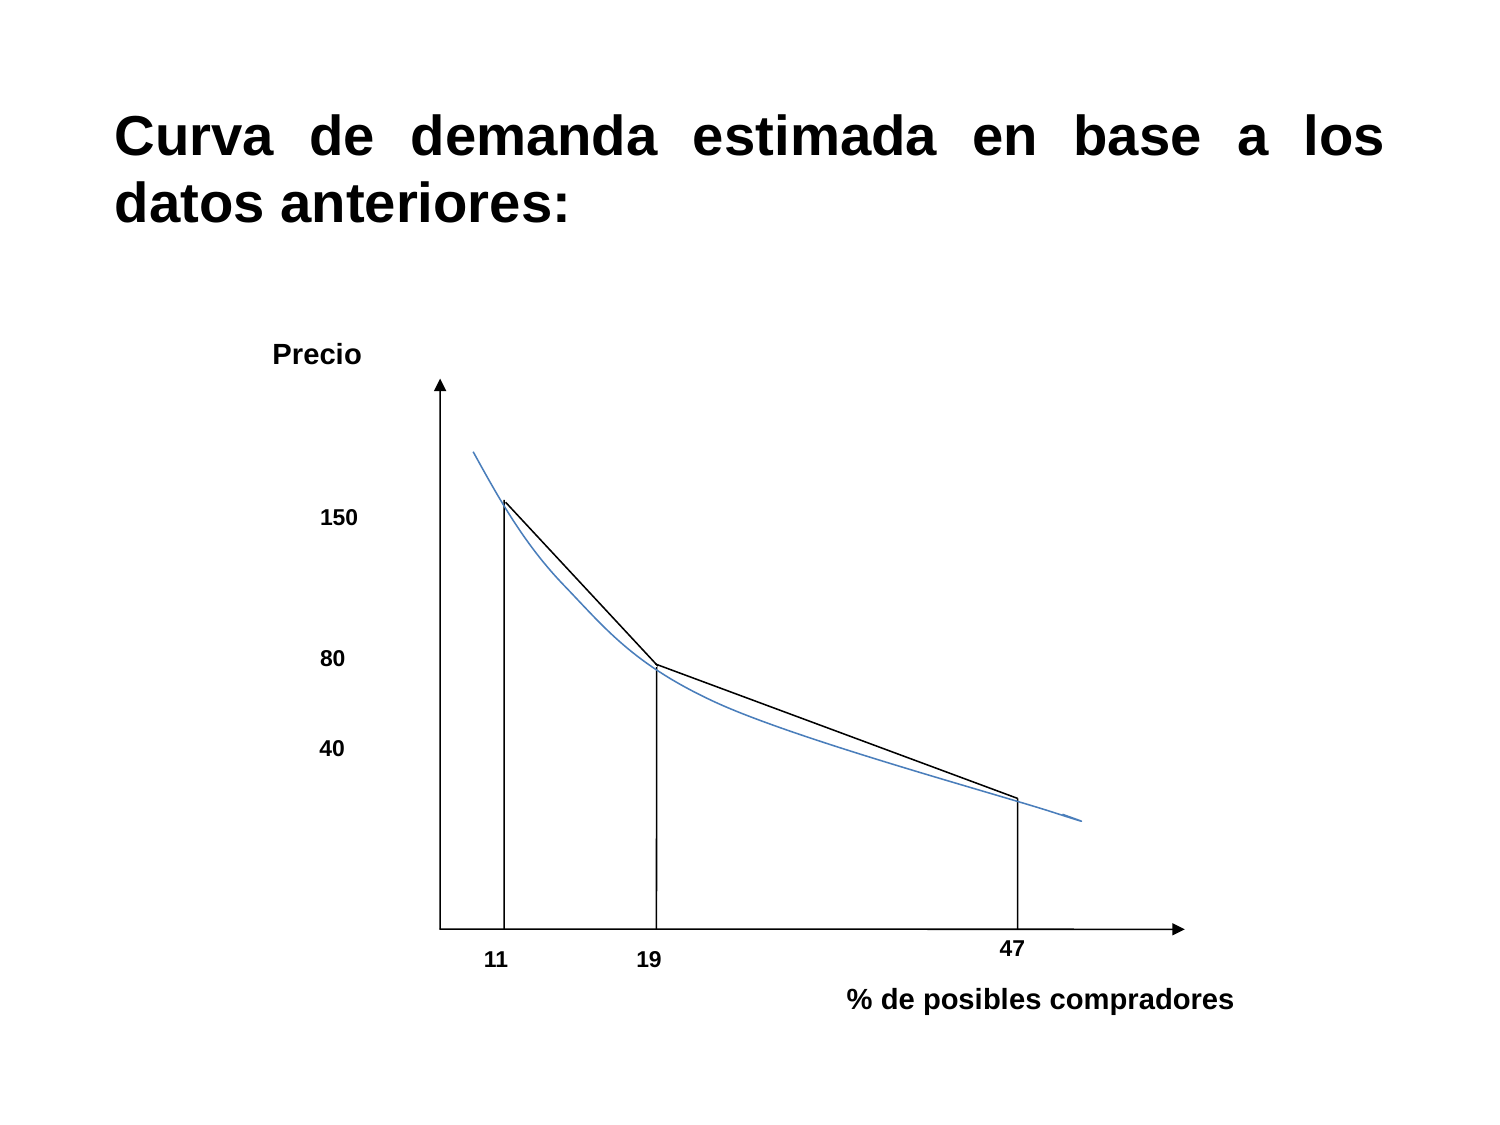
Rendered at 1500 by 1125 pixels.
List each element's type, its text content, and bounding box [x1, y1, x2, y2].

text_box Curva de demanda estimada en base a los datos anteriores: [100, 91, 1400, 242]
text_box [234, 269, 1500, 1057]
